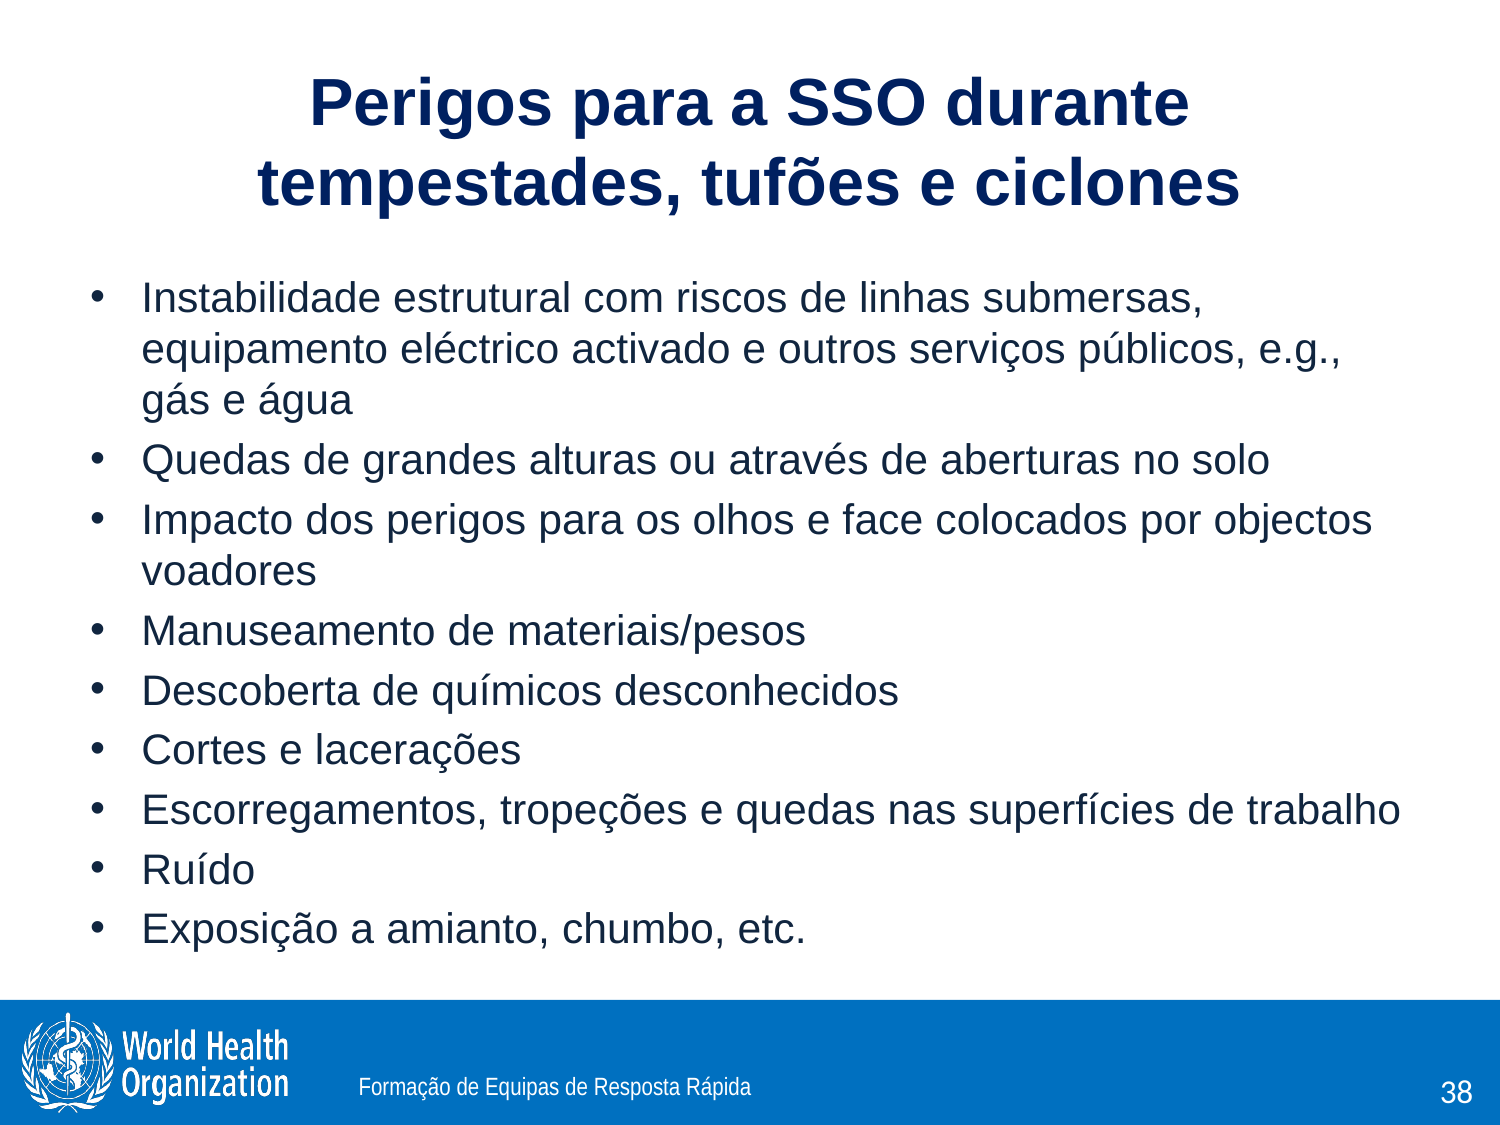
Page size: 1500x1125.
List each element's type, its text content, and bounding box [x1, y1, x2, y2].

title Perigos para a SSO durante tempestades, tufões e ciclones [75, 45, 1425, 233]
list Instabilidade estrutural com riscos de linhas submersas, equipamento eléctrico activado e outros serviços públicos, e.g., gás e água Quedas de grandes alturas ou através de aberturas no solo Impacto dos perigos para os olhos e face colocados por objectos voadores Manuseamento de materiais/pesos Descoberta de químicos desconhecidos Cortes e lacerações Escorregamentos, tropeções e quedas nas superfícies de trabalho Ruído Exposição a amianto, chumbo, etc. [75, 262, 1425, 1005]
picture [21, 1012, 288, 1113]
